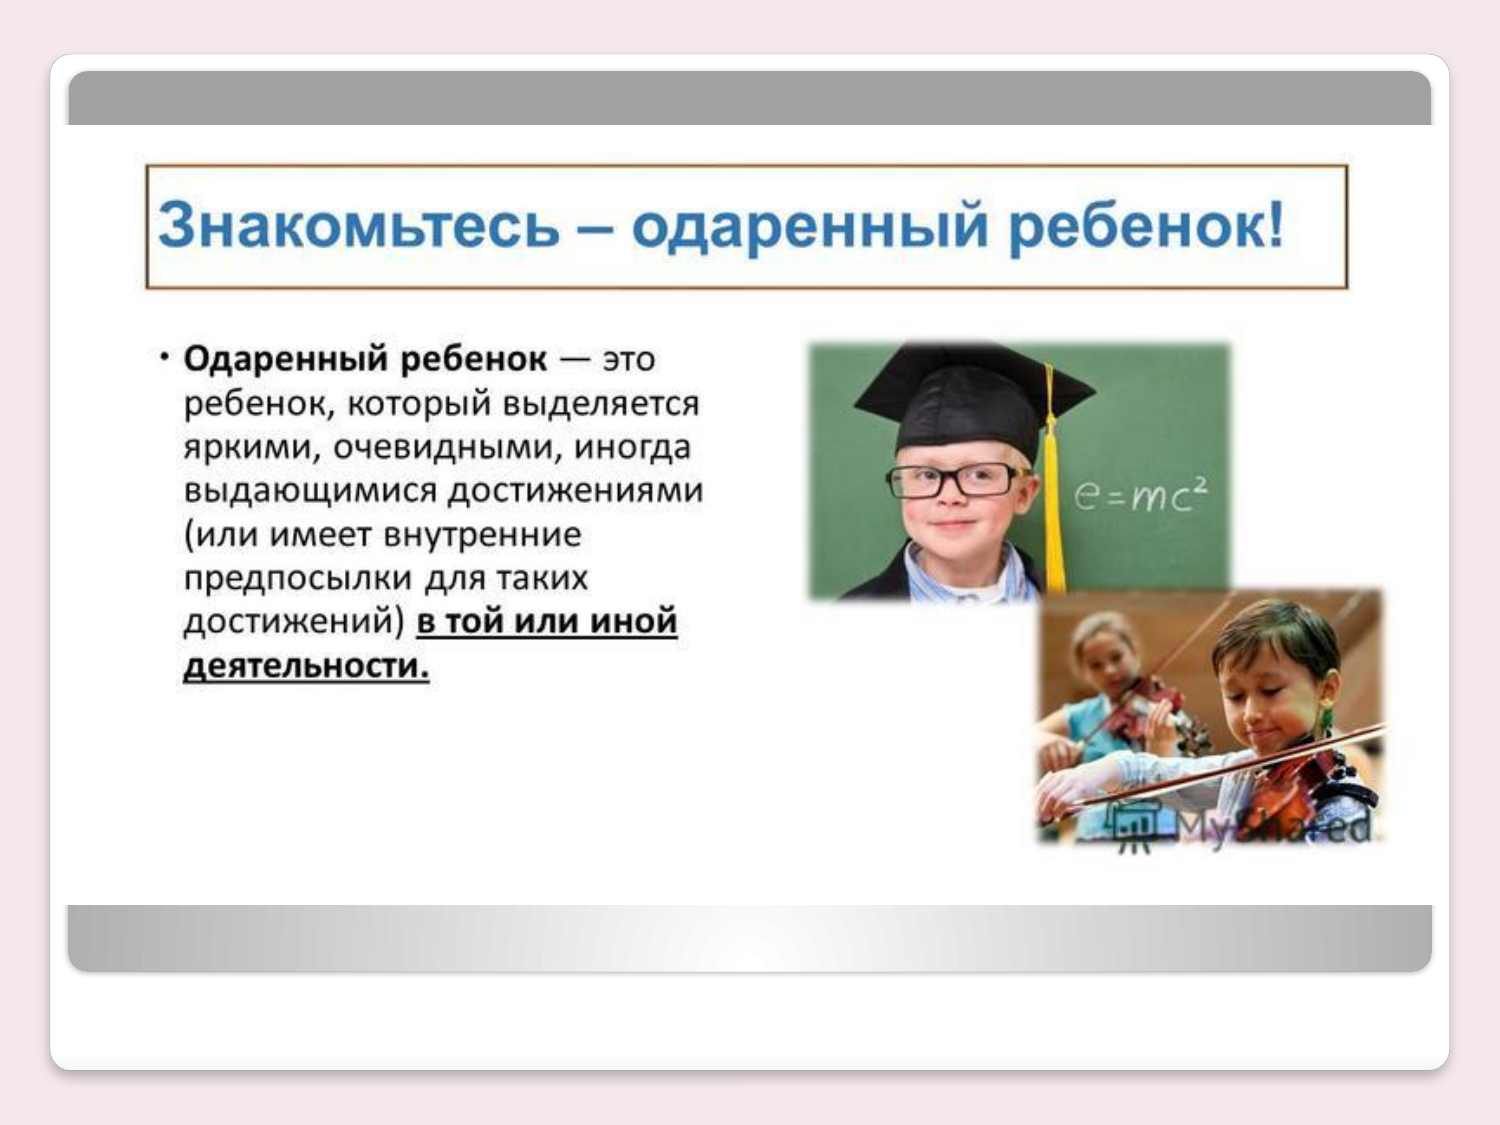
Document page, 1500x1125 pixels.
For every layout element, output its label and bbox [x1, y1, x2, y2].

list [51, 125, 1439, 906]
